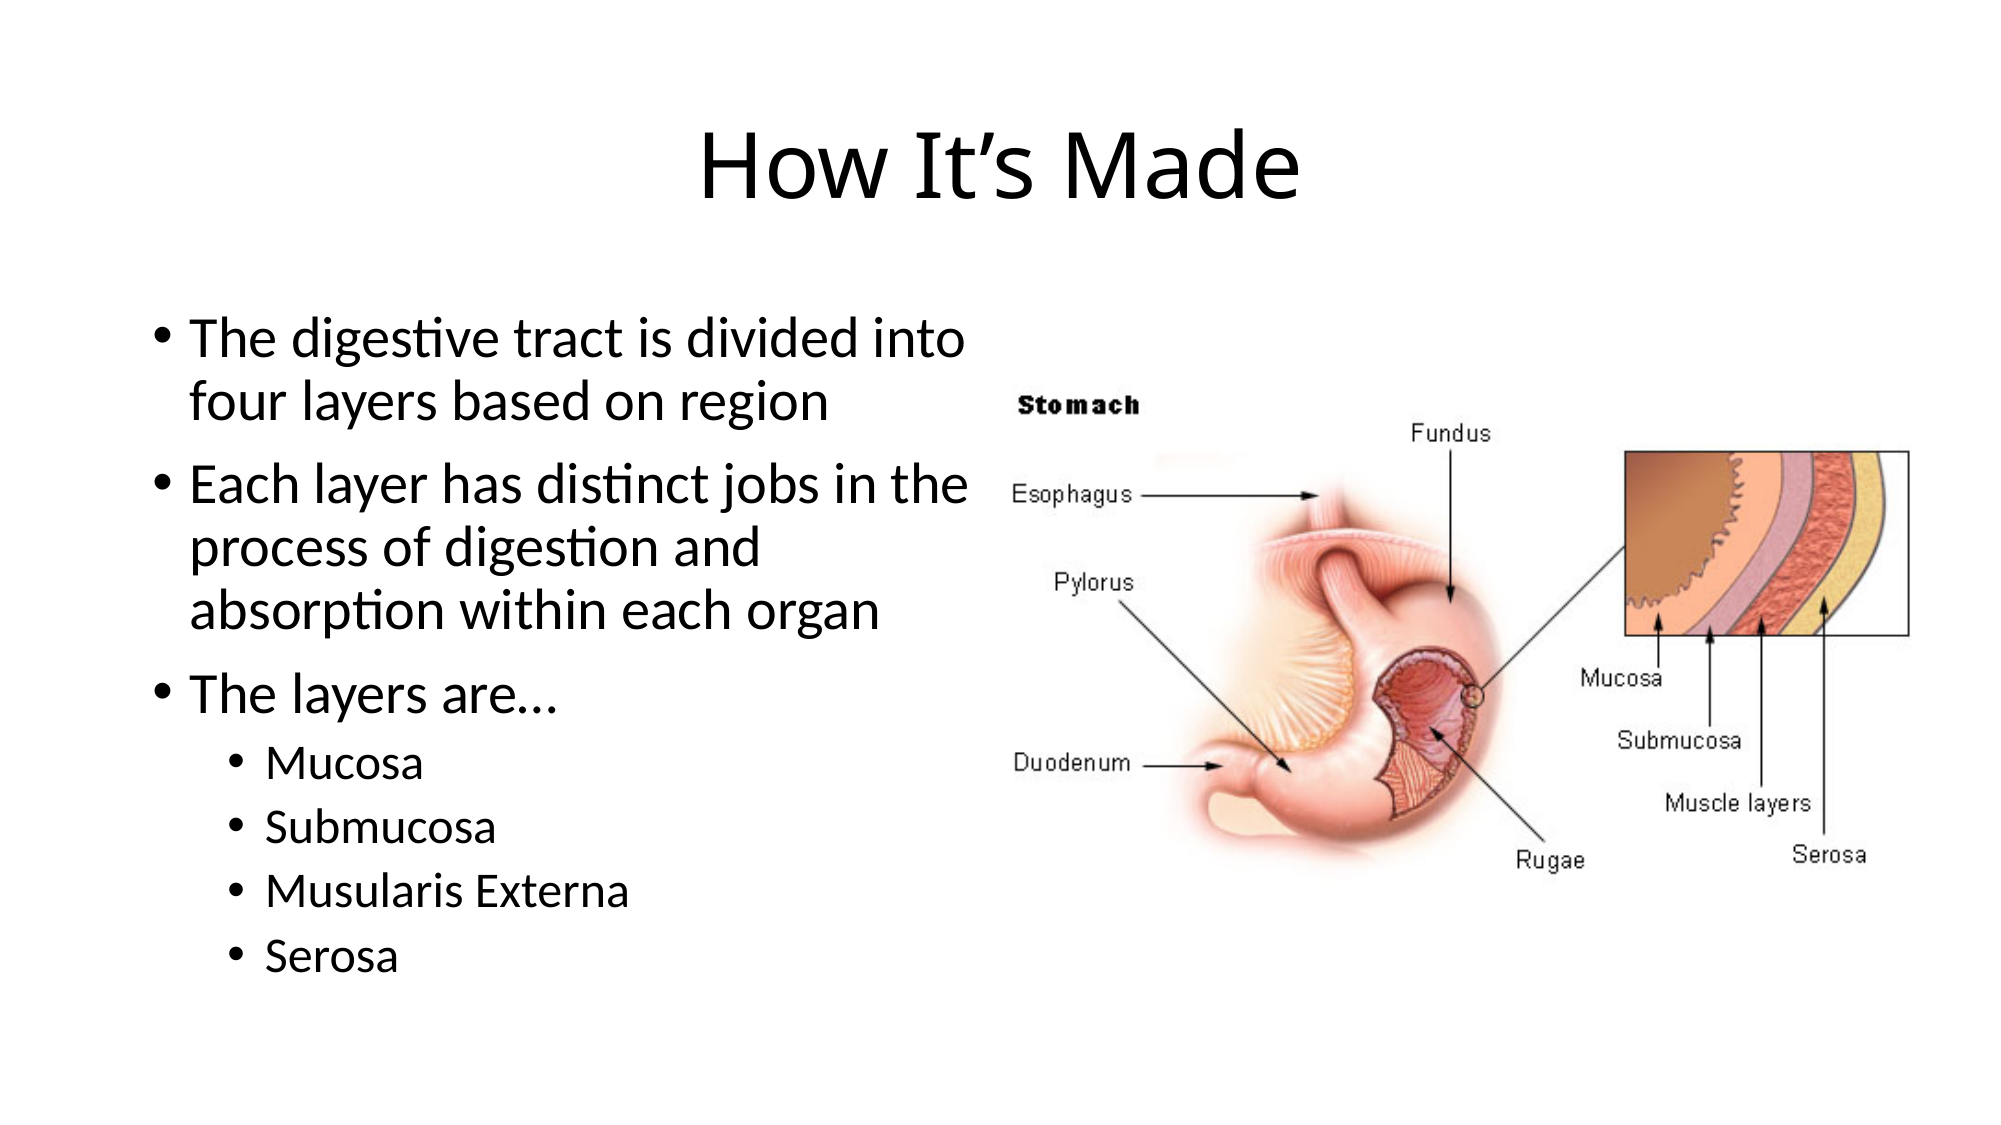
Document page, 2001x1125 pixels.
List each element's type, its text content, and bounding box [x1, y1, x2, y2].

title How It’s Made [137, 59, 1863, 278]
picture [999, 385, 1956, 900]
list The digestive tract is divided into four layers based on region Each layer has distinct jobs in the process of digestion and absorption within each organ The layers are… Mucosa Submucosa Musularis Externa Serosa [137, 299, 988, 1014]
